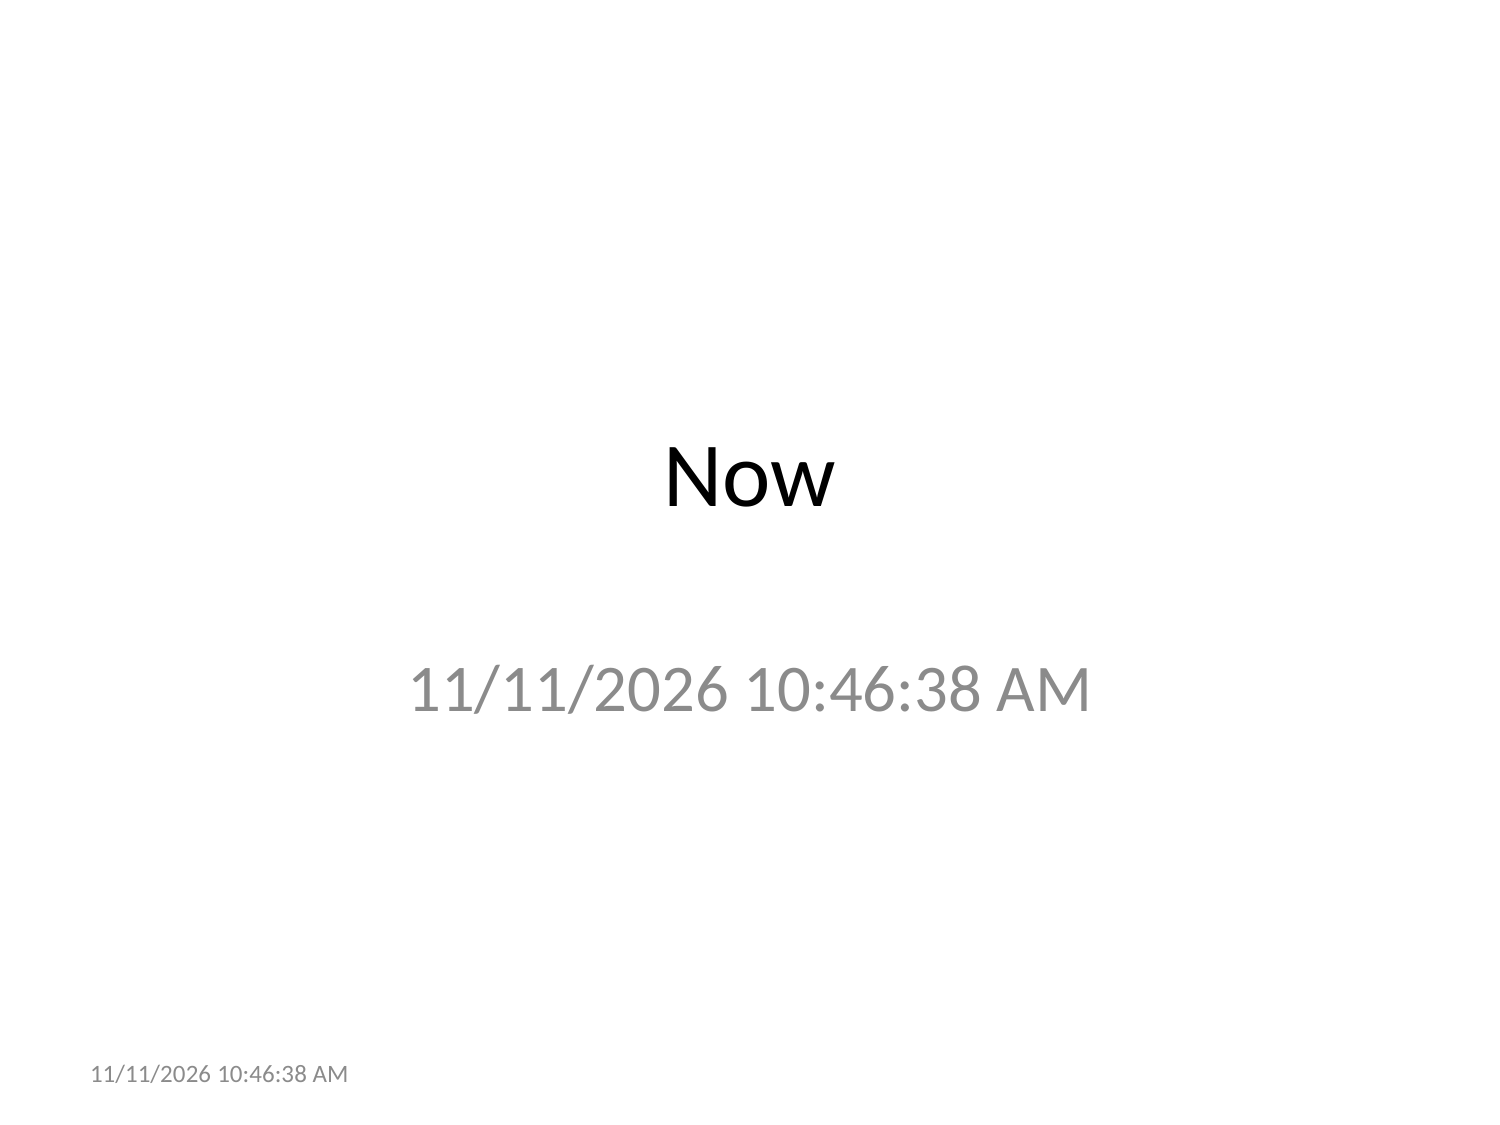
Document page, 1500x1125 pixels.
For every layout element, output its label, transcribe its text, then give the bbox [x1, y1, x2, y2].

title Now [112, 349, 1388, 591]
subtitle 2011-12-19 10:20:04 AM [225, 637, 1275, 925]
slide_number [75, 1042, 425, 1103]
